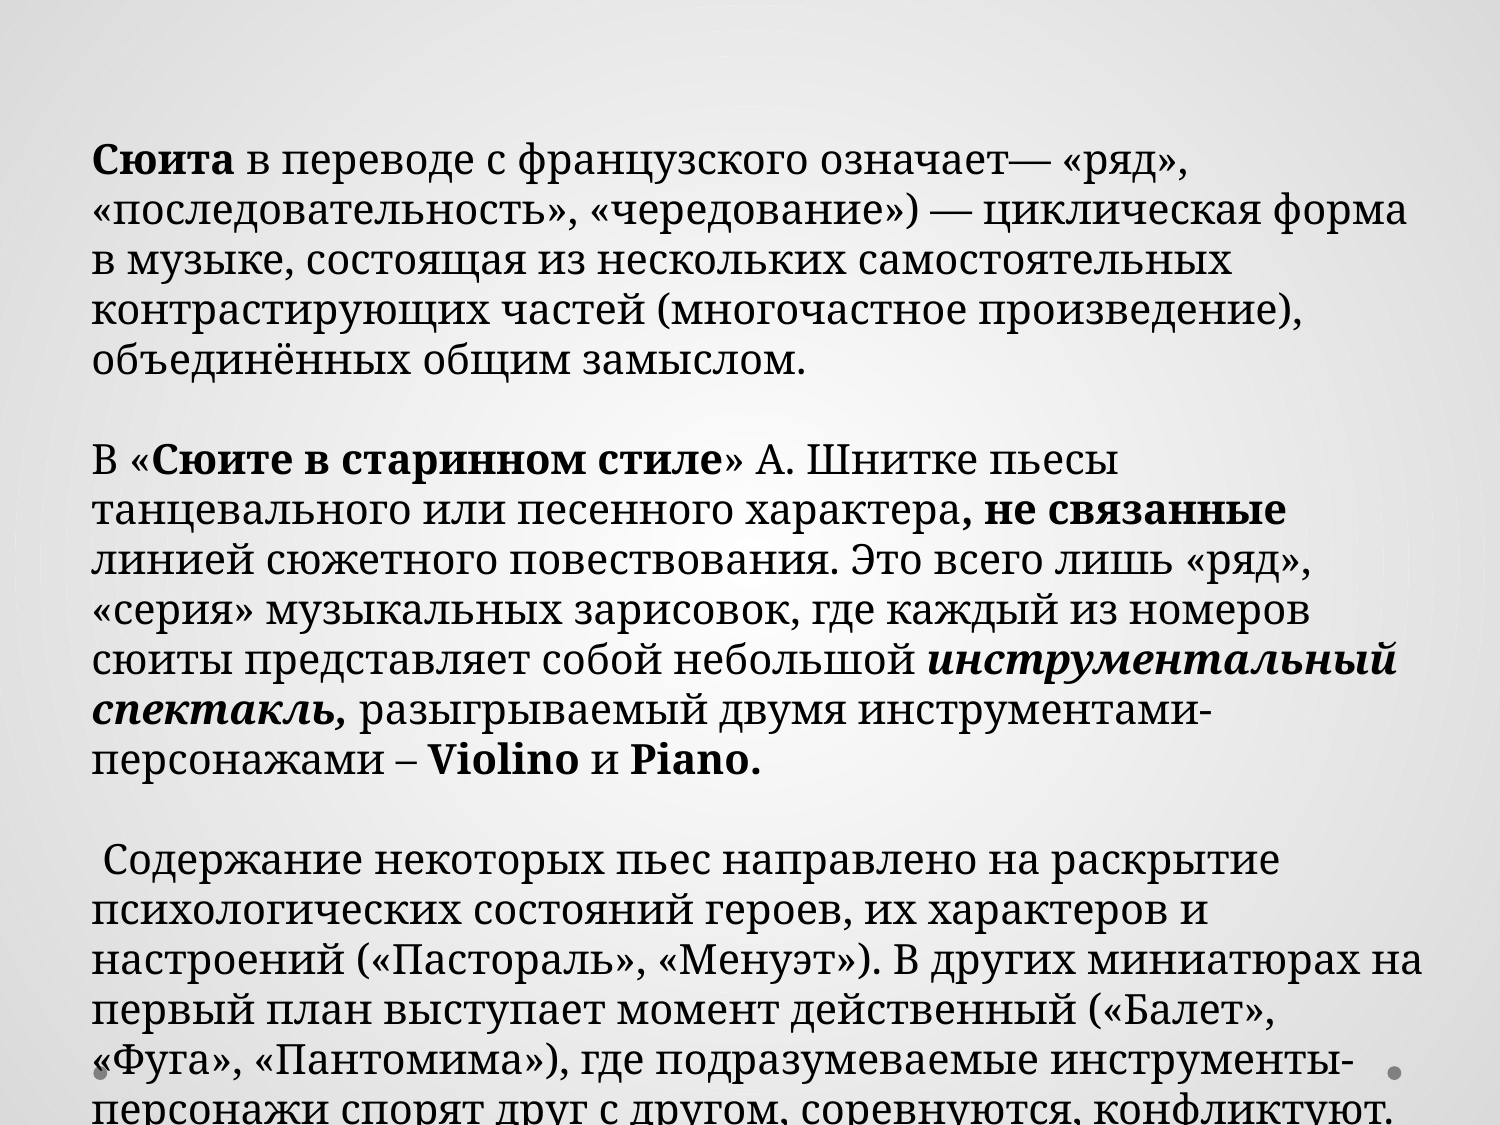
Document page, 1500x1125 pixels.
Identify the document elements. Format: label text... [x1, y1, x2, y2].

text_box Сюита в переводе с французского означает— «ряд», «последовательность», «чередование») — циклическая форма в музыке, состоящая из нескольких самостоятельных контрастирующих частей (многочастное произведение), объединённых общим замыслом. В «Сюите в старинном стиле» А. Шнитке пьесы танцевального или песенного характера, не связанные линией сюжетного повествования. Это всего лишь «ряд», «серия» музыкальных зарисовок, где каждый из номеров сюиты представляет собой небольшой инструментальный спектакль, разыгрываемый двумя инструментами-персонажами – Violino и Piano. Содержание некоторых пьес направлено на раскрытие психологических состояний героев, их характеров и настроений («Пастораль», «Менуэт»). В других миниатюрах на первый план выступает момент действенный («Балет», «Фуга», «Пантомима»), где подразумеваемые инструменты-персонажи спорят друг с другом, соревнуются, конфликтуют. [76, 125, 1447, 1125]
